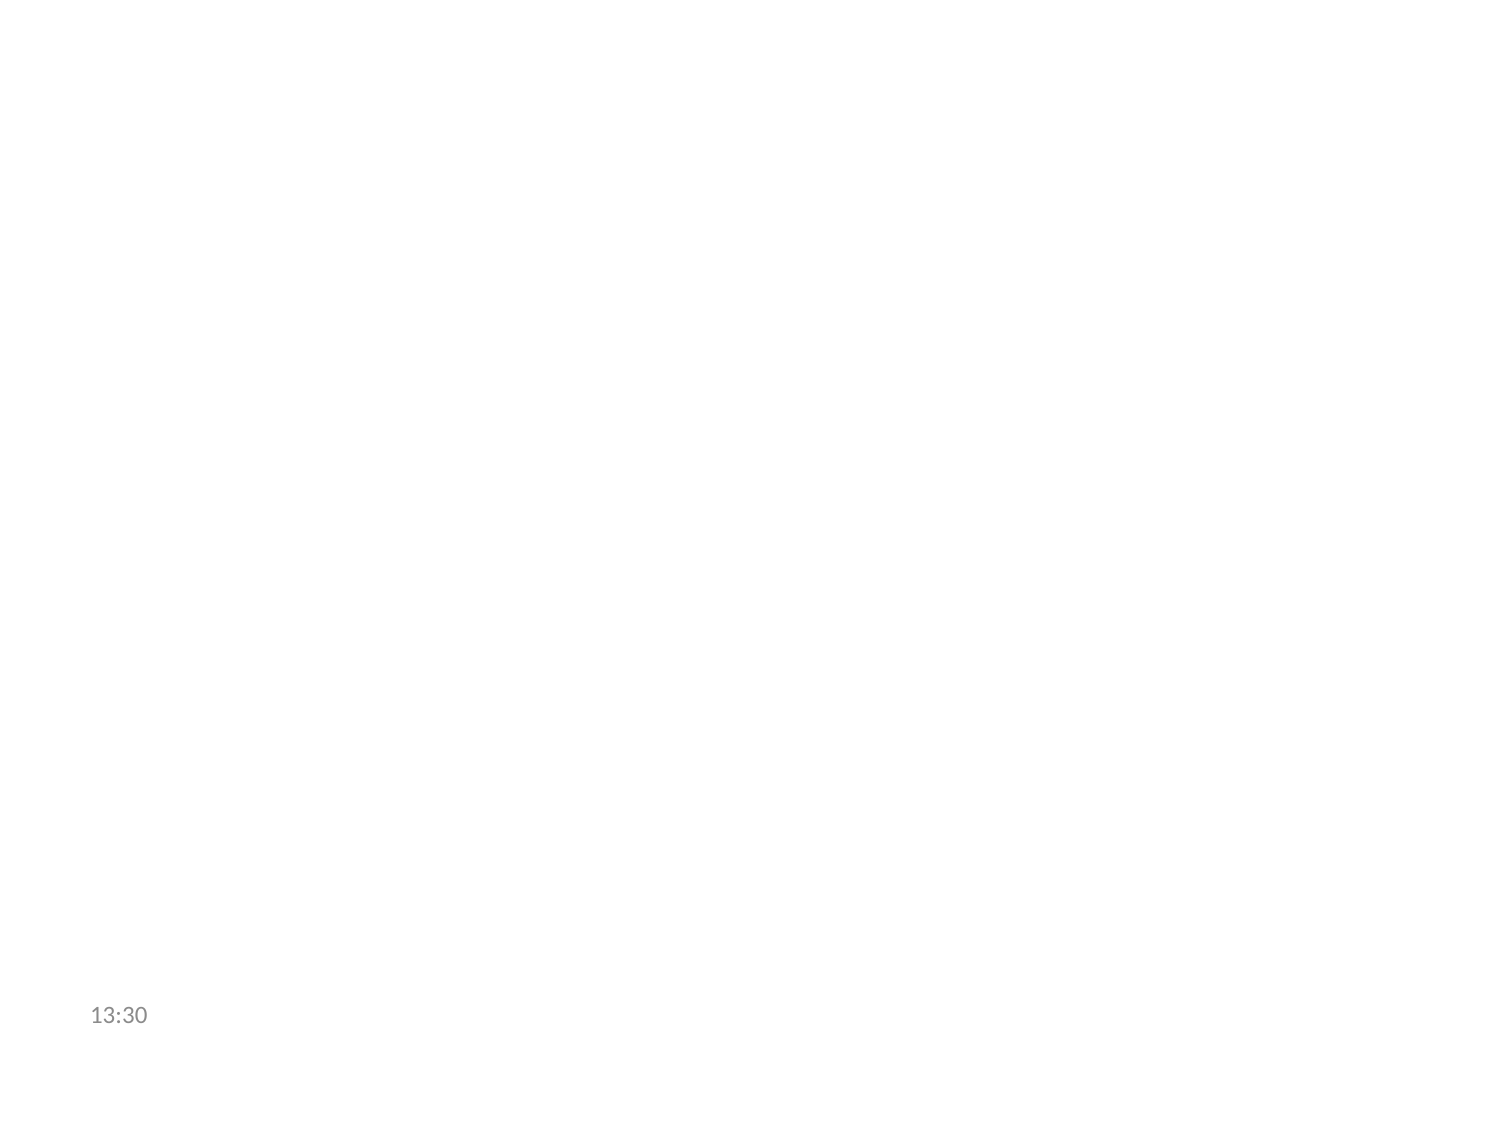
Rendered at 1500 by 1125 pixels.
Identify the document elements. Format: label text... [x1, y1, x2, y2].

text_box 15:35 [75, 983, 425, 1044]
